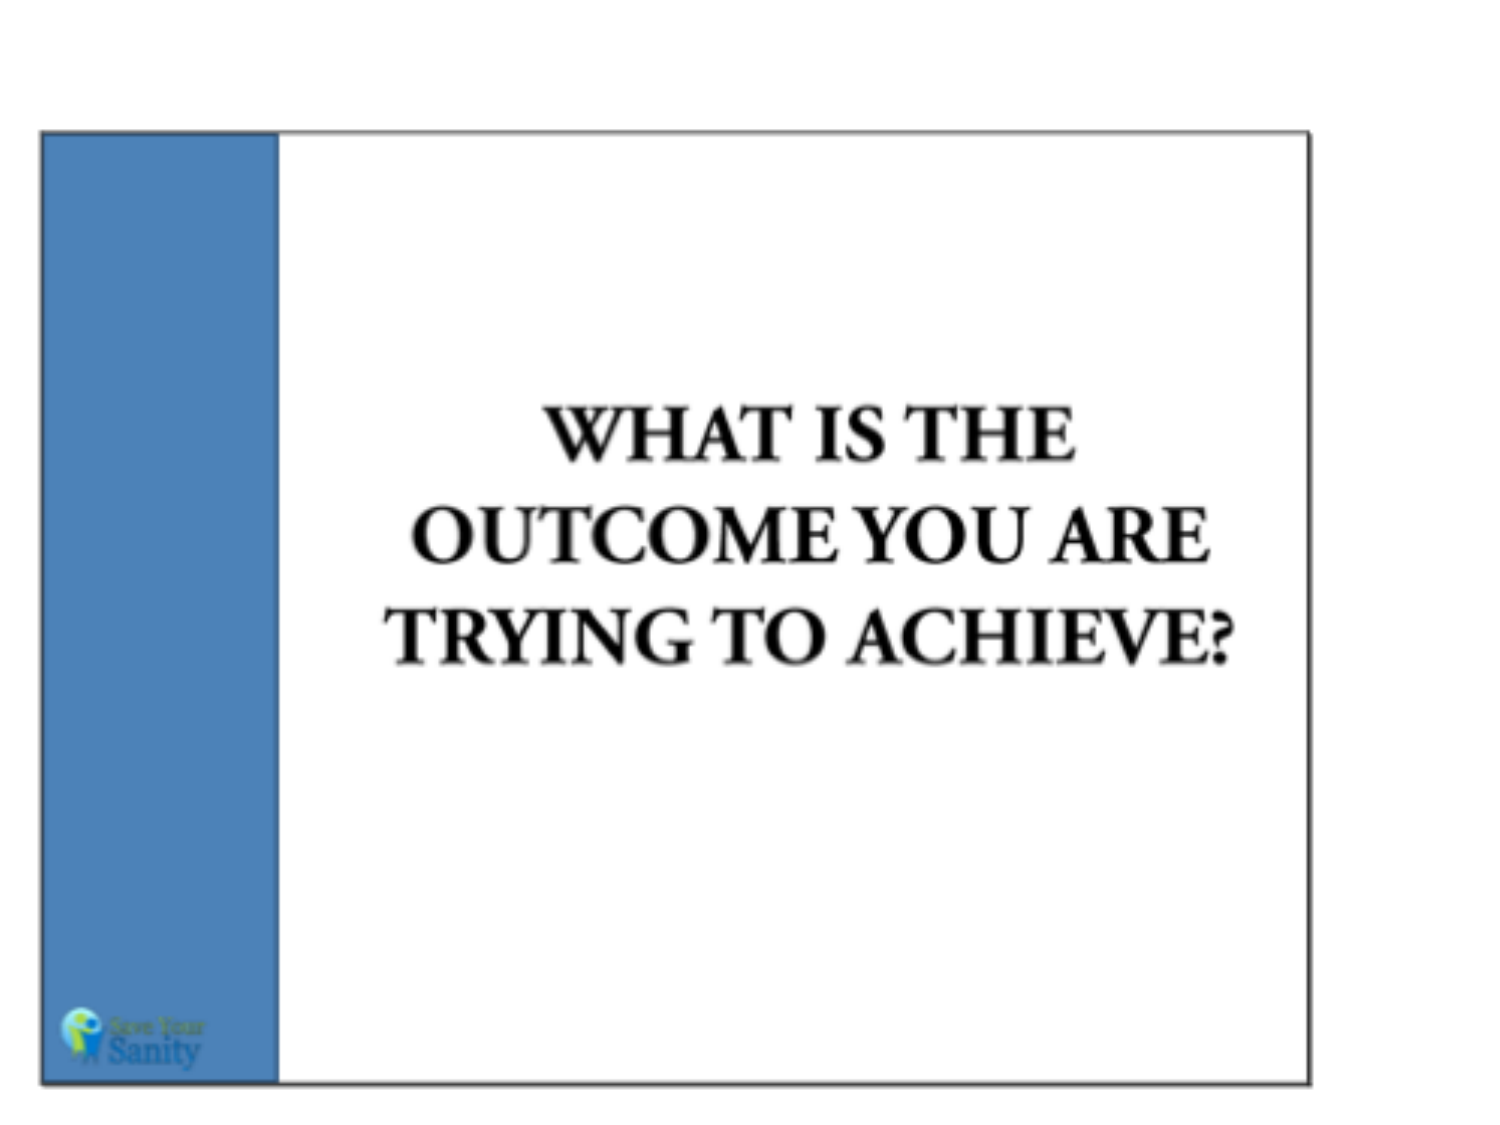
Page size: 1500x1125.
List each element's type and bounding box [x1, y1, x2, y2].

picture [0, 98, 1353, 1111]
